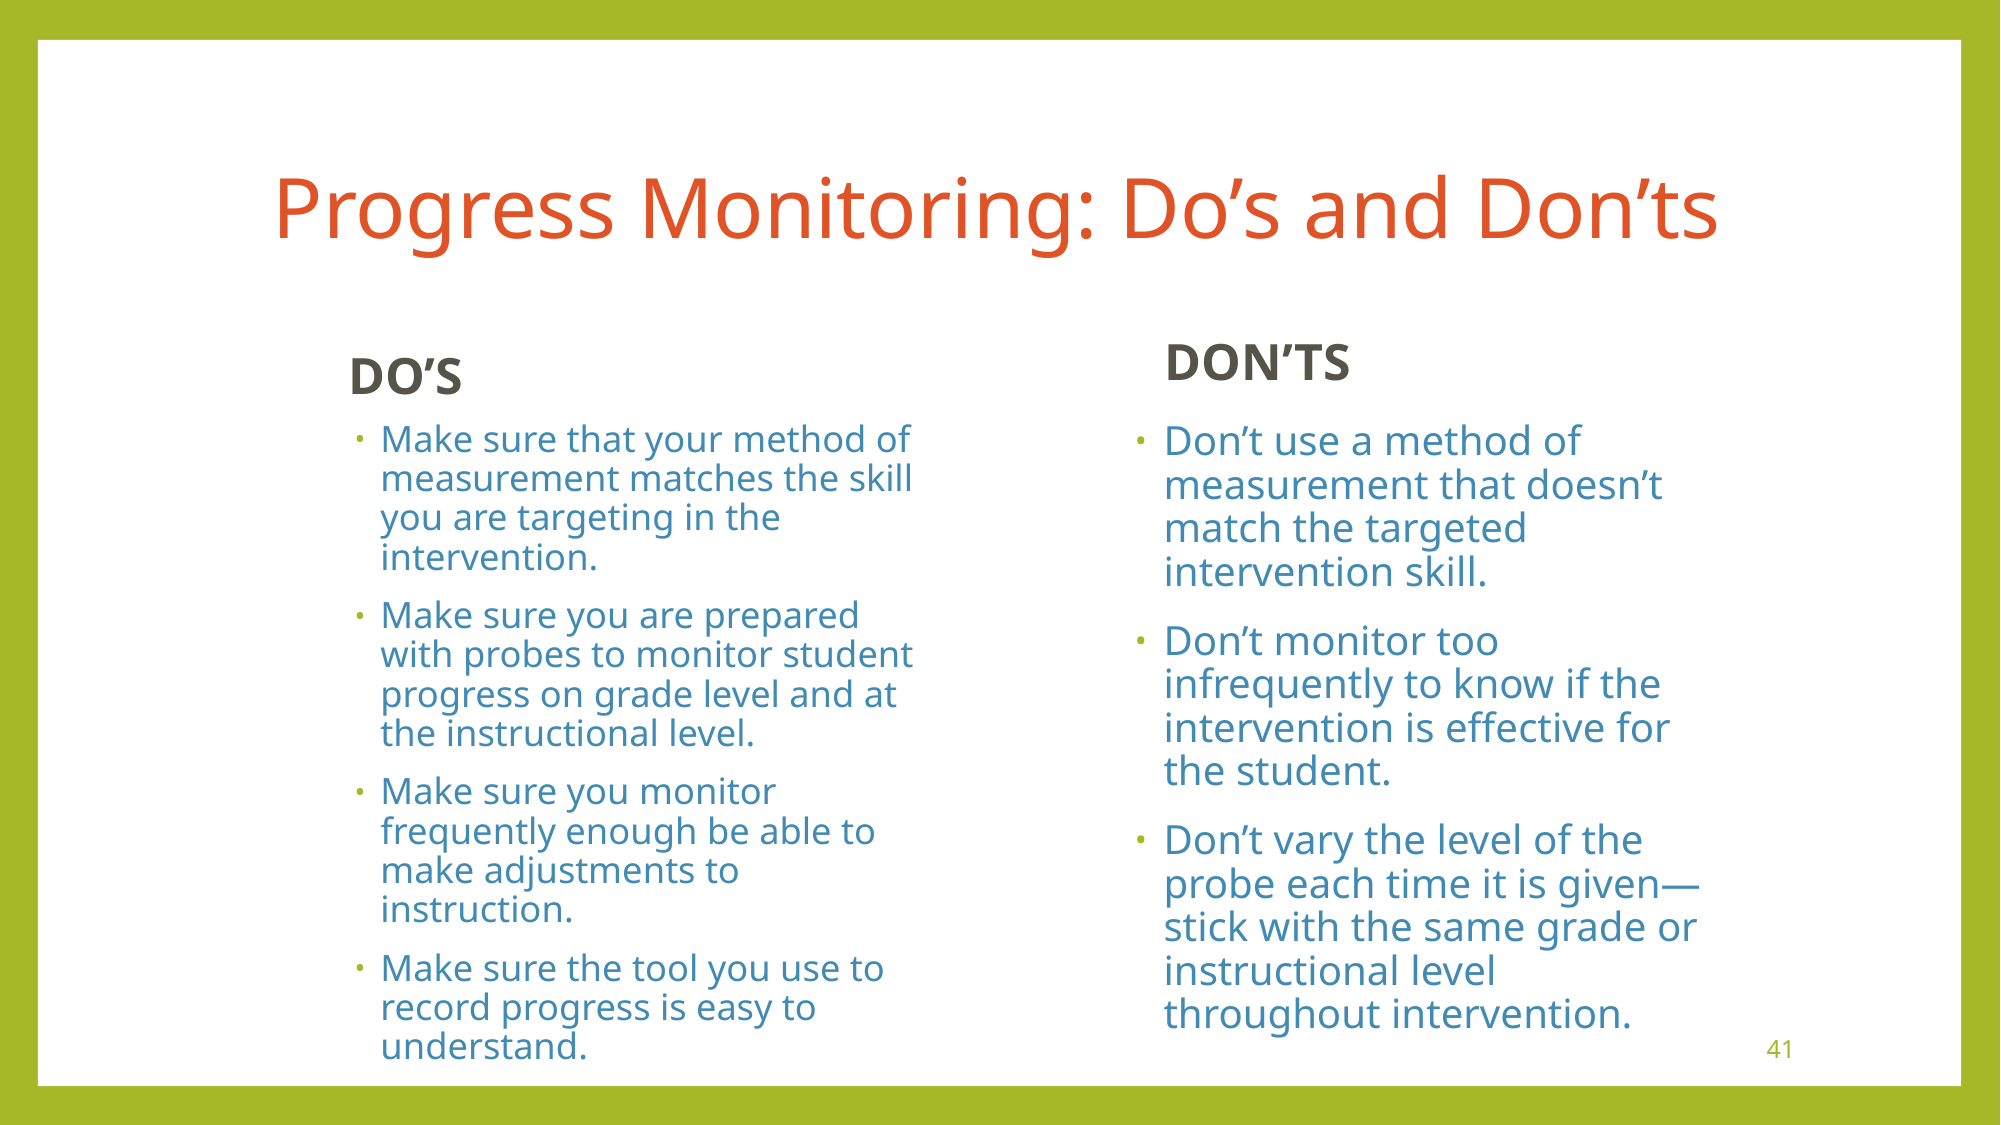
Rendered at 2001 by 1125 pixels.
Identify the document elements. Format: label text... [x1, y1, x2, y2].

list DO’S [333, 342, 849, 413]
list Make sure that your method of measurement matches the skill you are targeting in the intervention. Make sure you are prepared with probes to monitor student progress on grade level and at the instructional level. Make sure you monitor frequently enough be able to make adjustments to instruction. Make sure the tool you use to record progress is easy to understand. [333, 413, 958, 1082]
list Don’t use a method of measurement that doesn’t match the targeted intervention skill. Don’t monitor too infrequently to know if the intervention is effective for the student. Don’t vary the level of the probe each time it is given—stick with the same grade or instructional level throughout intervention. [1113, 413, 1733, 1057]
list DON’TS [1149, 329, 1665, 400]
slide_number 41 [1530, 1020, 1811, 1081]
title Progress Monitoring: Do’s and Don’ts [187, 99, 1808, 323]
